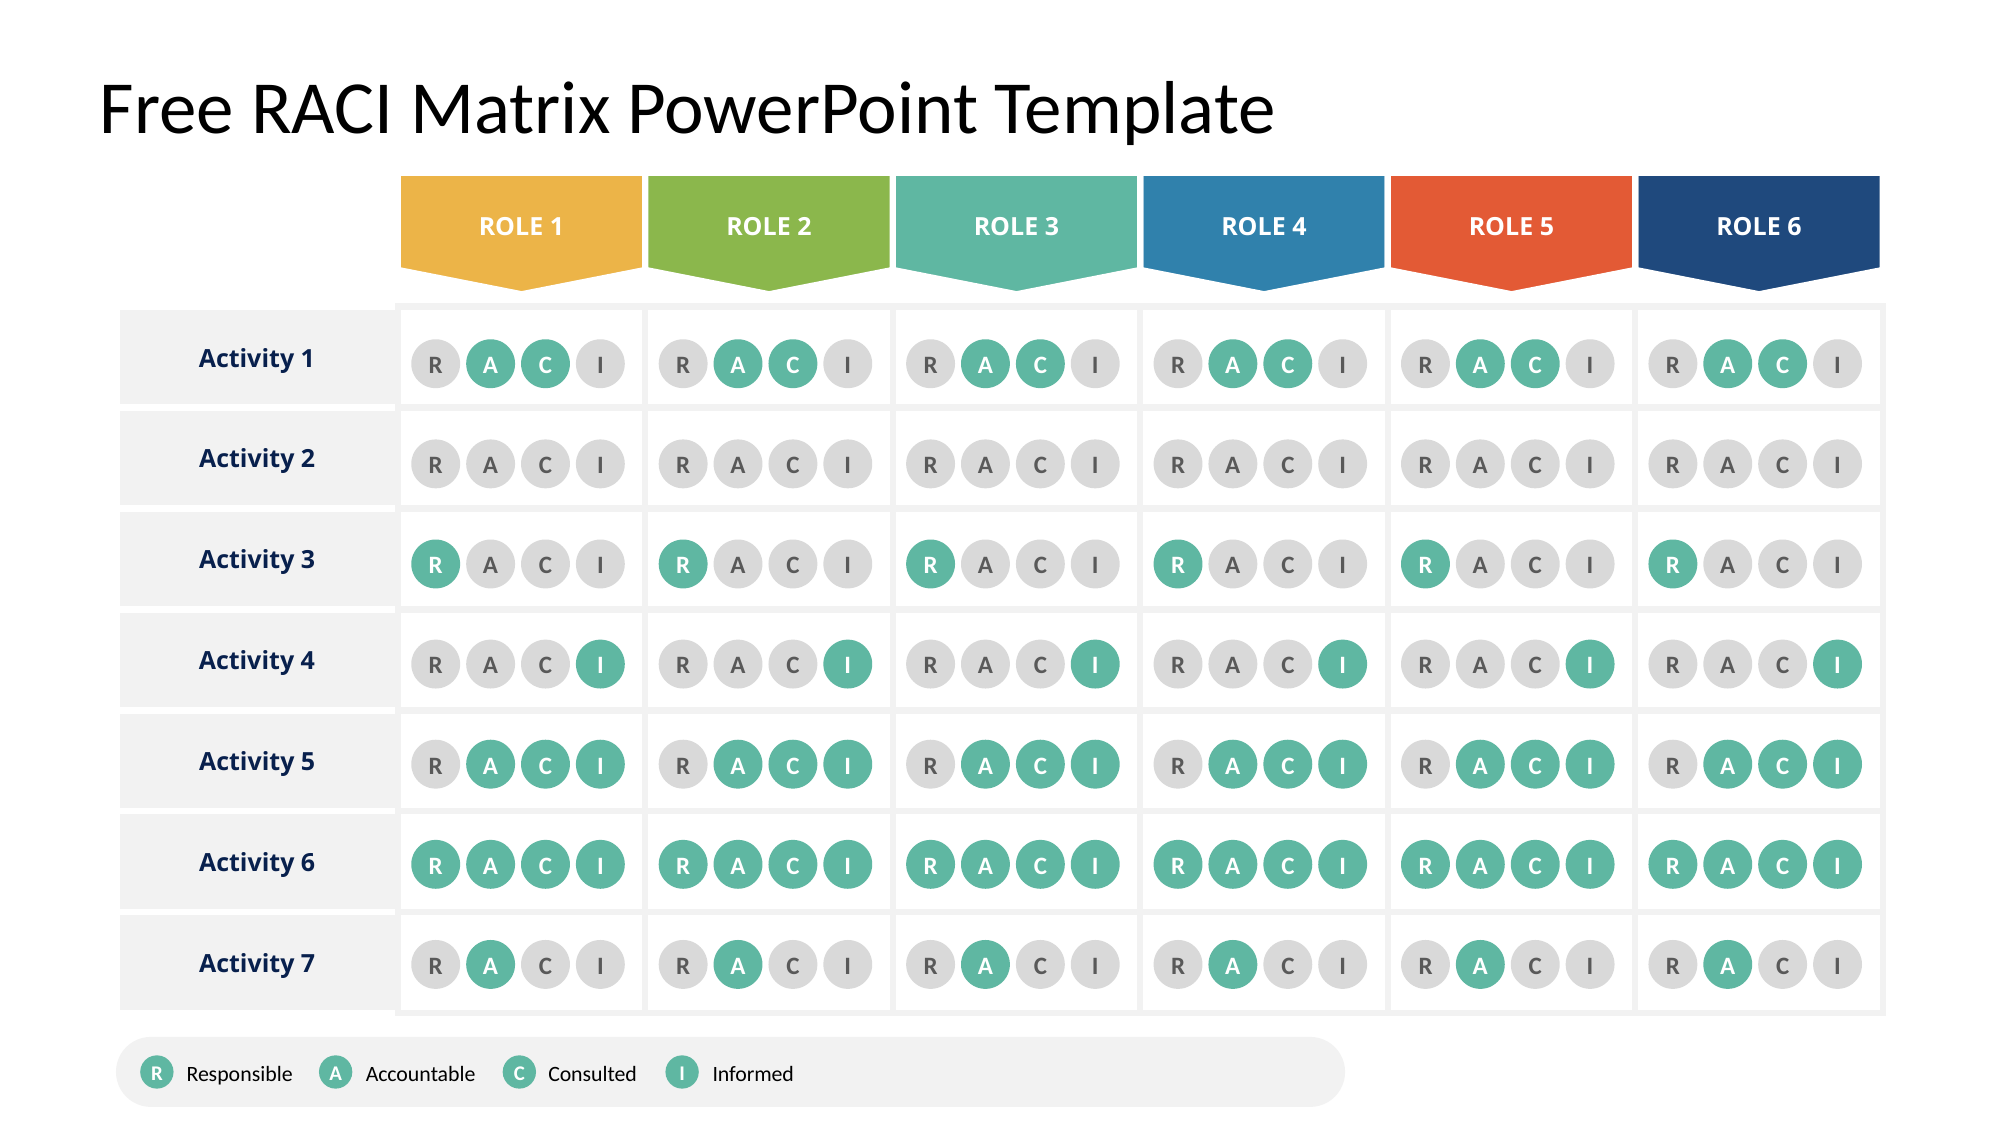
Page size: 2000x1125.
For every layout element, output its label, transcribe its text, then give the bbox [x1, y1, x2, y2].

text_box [410, 639, 626, 689]
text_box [1153, 839, 1368, 889]
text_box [658, 939, 873, 990]
text_box ROLE 6 [1701, 202, 1817, 248]
text_box Activity 1 [184, 335, 331, 380]
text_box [905, 539, 1120, 589]
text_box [658, 439, 873, 489]
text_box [1648, 439, 1863, 489]
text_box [905, 339, 1120, 389]
text_box [1387, 172, 1636, 295]
text_box [116, 407, 392, 508]
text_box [1153, 439, 1368, 489]
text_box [1648, 739, 1863, 789]
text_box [1153, 739, 1368, 789]
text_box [410, 939, 626, 990]
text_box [410, 839, 626, 889]
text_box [1400, 539, 1615, 589]
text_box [905, 839, 1120, 889]
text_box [905, 939, 1120, 990]
text_box ROLE 5 [1454, 202, 1570, 248]
text_box [1636, 172, 1883, 295]
title Free RACI Matrix PowerPoint Template [99, 45, 1900, 162]
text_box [410, 439, 626, 489]
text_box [1400, 939, 1615, 990]
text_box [1648, 939, 1863, 990]
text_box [1153, 939, 1368, 990]
text_box [116, 811, 392, 912]
text_box Activity 5 [184, 738, 331, 784]
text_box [410, 339, 626, 389]
text_box [645, 172, 893, 295]
text_box [893, 172, 1141, 295]
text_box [1648, 339, 1863, 389]
text_box [1141, 172, 1388, 295]
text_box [1400, 739, 1615, 789]
text_box [116, 609, 392, 710]
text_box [410, 739, 626, 789]
text_box Activity 7 [184, 940, 331, 985]
text_box Activity 3 [184, 536, 331, 581]
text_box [410, 539, 626, 589]
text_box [1648, 839, 1863, 889]
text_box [905, 639, 1120, 689]
text_box [116, 306, 395, 407]
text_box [1648, 539, 1863, 589]
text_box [658, 539, 873, 589]
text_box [1648, 639, 1863, 689]
text_box ROLE 1 [463, 202, 579, 248]
text_box ROLE 4 [1206, 202, 1322, 248]
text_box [1400, 639, 1615, 689]
text_box ROLE 2 [711, 202, 827, 248]
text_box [1153, 539, 1368, 589]
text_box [1400, 339, 1615, 389]
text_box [658, 639, 873, 689]
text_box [1400, 839, 1615, 889]
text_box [905, 439, 1120, 489]
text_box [1400, 439, 1615, 489]
text_box [116, 508, 392, 609]
text_box Activity 6 [184, 839, 331, 884]
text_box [1153, 639, 1368, 689]
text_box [658, 339, 873, 389]
text_box Activity 4 [184, 637, 331, 683]
text_box [116, 912, 392, 1014]
text_box ROLE 3 [958, 202, 1074, 248]
text_box Activity 2 [184, 435, 331, 481]
text_box [116, 710, 392, 811]
text_box [397, 172, 645, 295]
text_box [115, 1036, 1346, 1108]
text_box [905, 739, 1120, 789]
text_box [1153, 339, 1368, 389]
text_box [397, 306, 1884, 1014]
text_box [658, 839, 873, 889]
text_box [658, 739, 873, 789]
